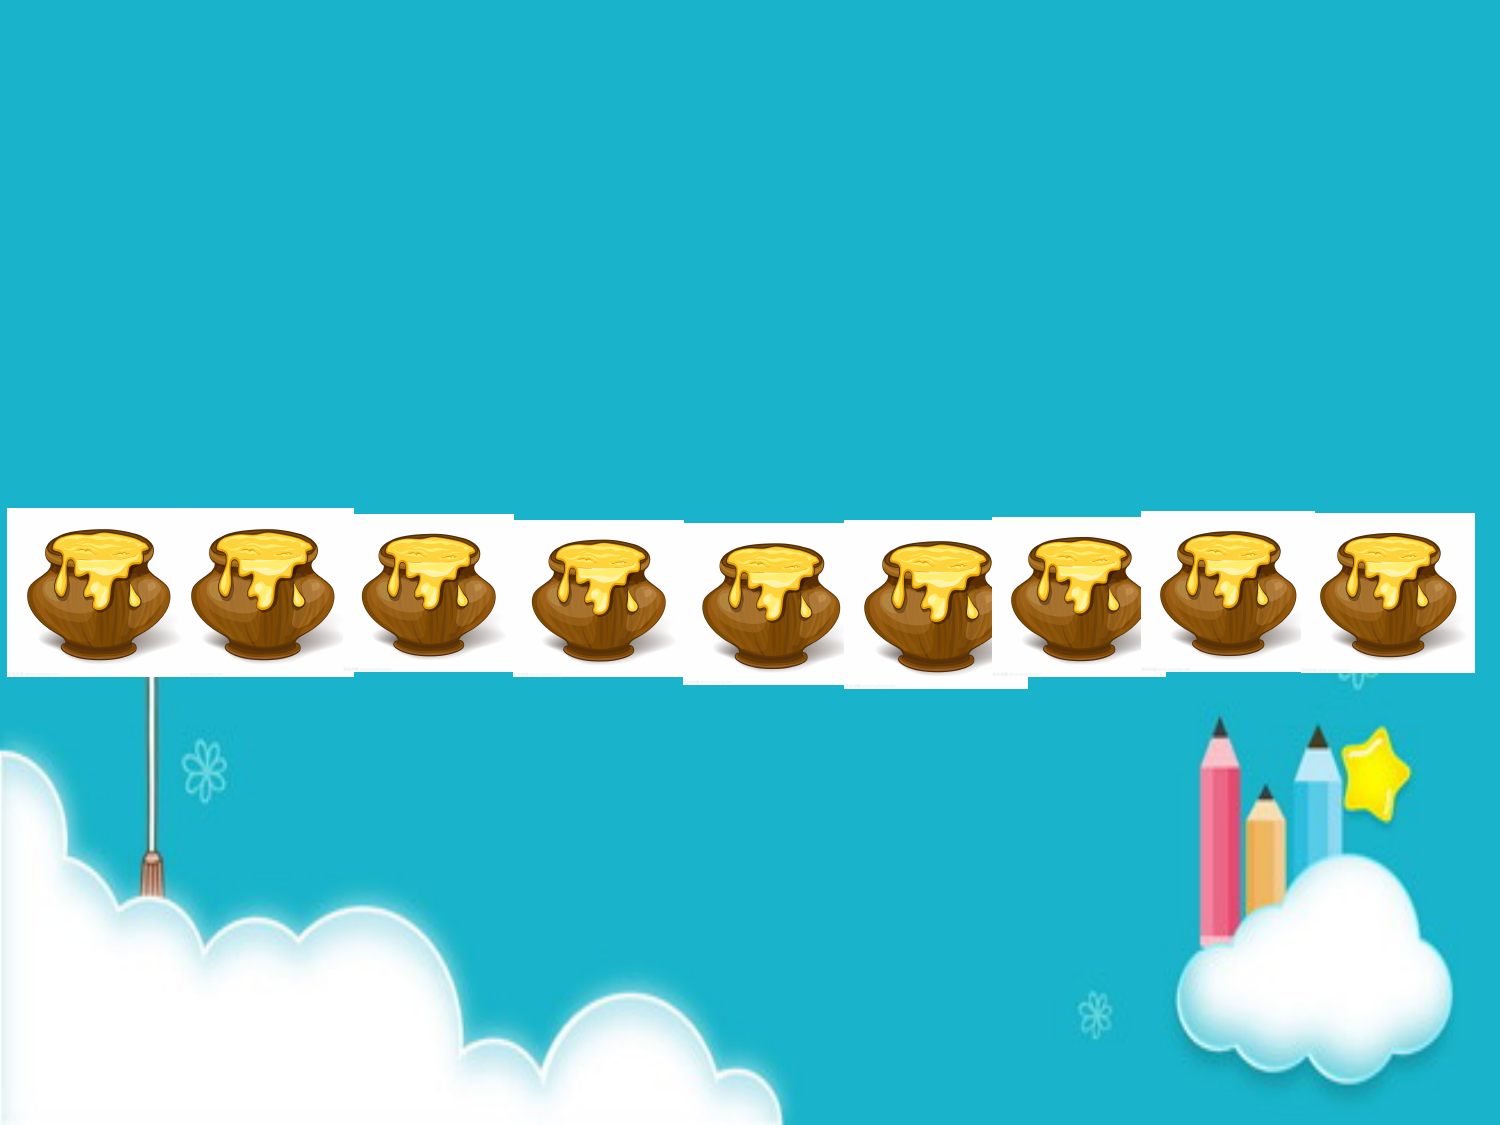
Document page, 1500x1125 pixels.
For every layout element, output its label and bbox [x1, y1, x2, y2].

picture [0, 0, 1500, 1125]
list [7, 508, 190, 677]
